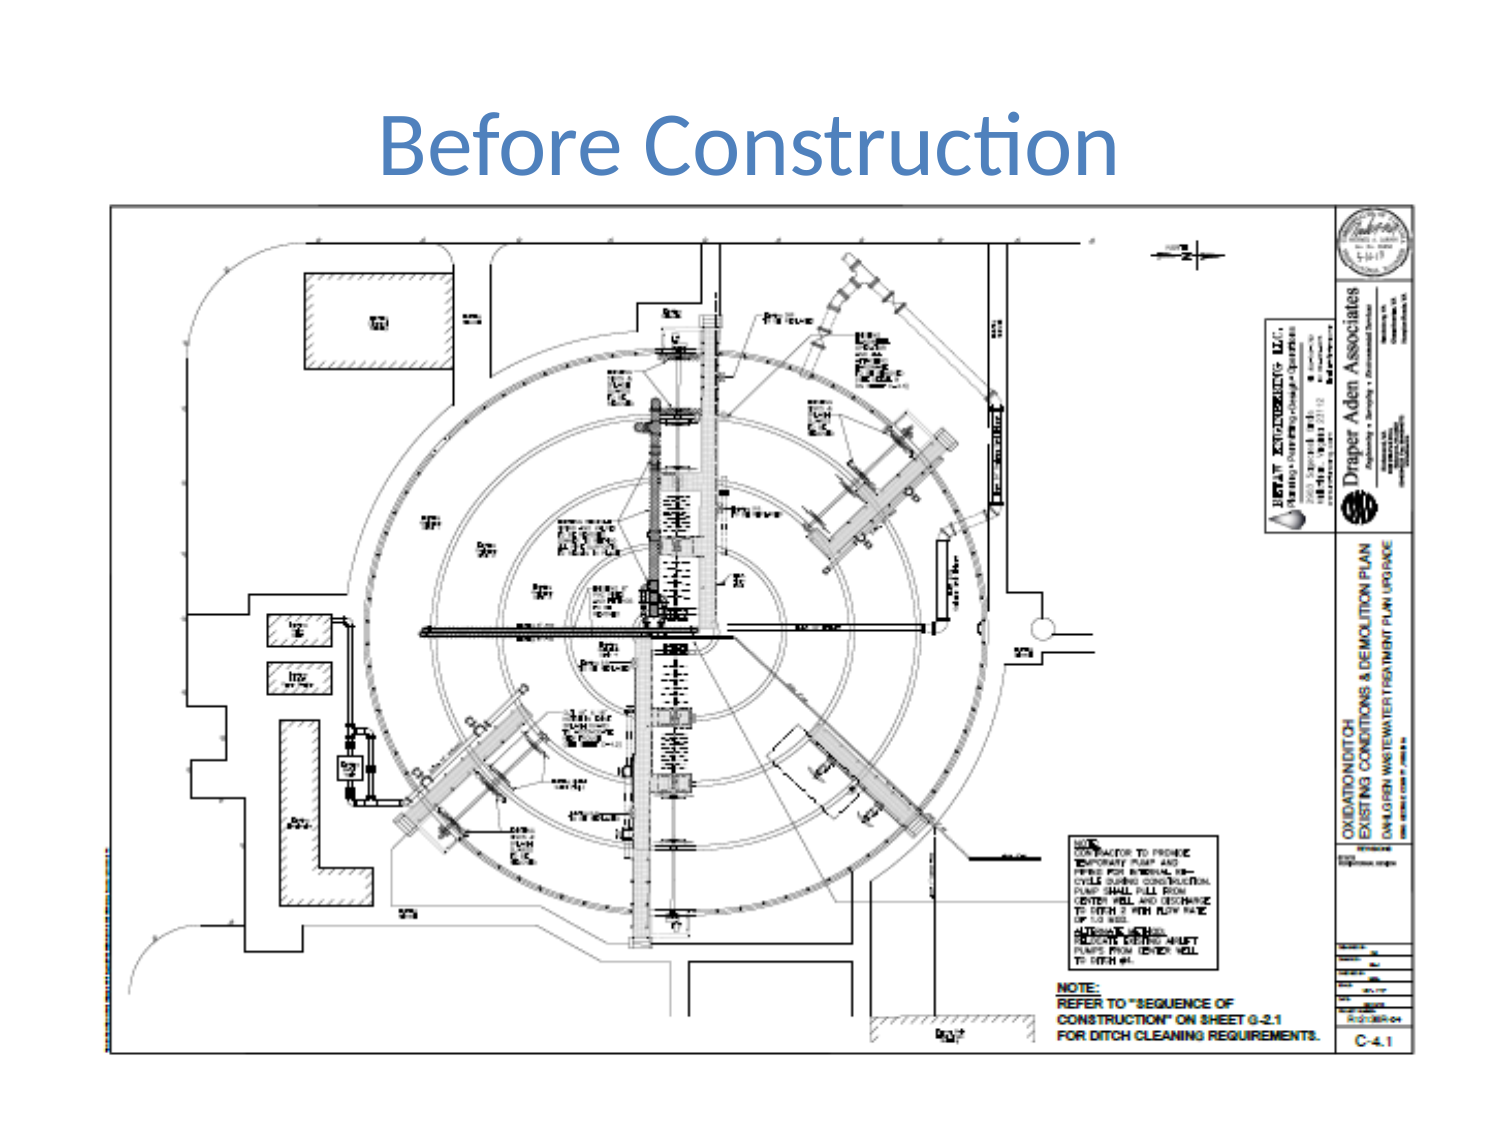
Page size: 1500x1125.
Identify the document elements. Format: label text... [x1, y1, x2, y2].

title Before Construction [75, 45, 1425, 199]
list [74, 199, 1426, 1063]
